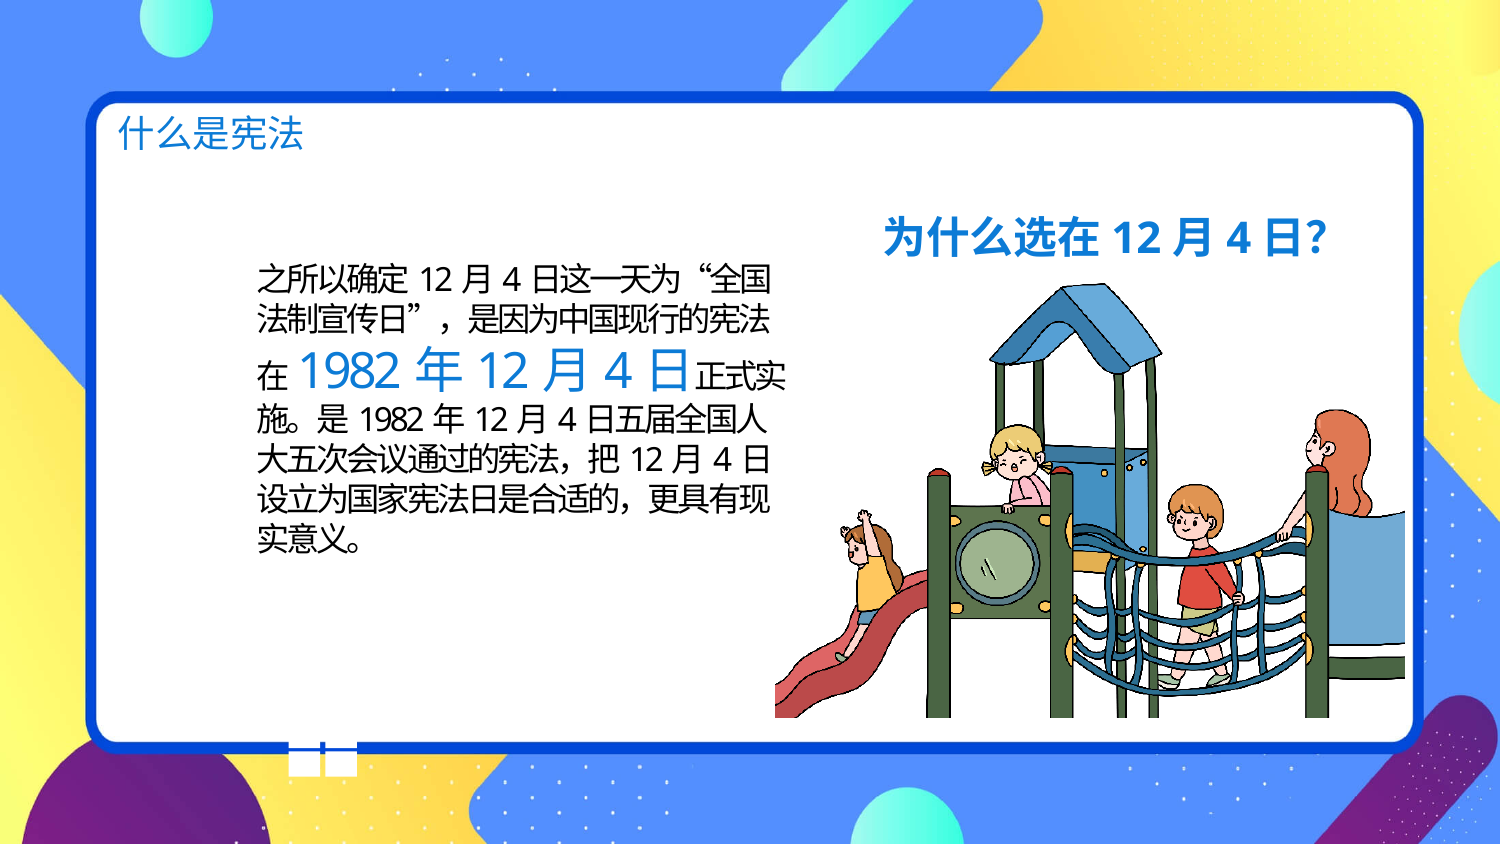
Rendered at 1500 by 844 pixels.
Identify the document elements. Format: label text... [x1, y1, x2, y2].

text_box 为什么选在12月4日？ [867, 201, 1364, 267]
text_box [241, 251, 800, 777]
picture [0, 0, 1500, 844]
text_box 什么是宪法 [102, 102, 321, 163]
